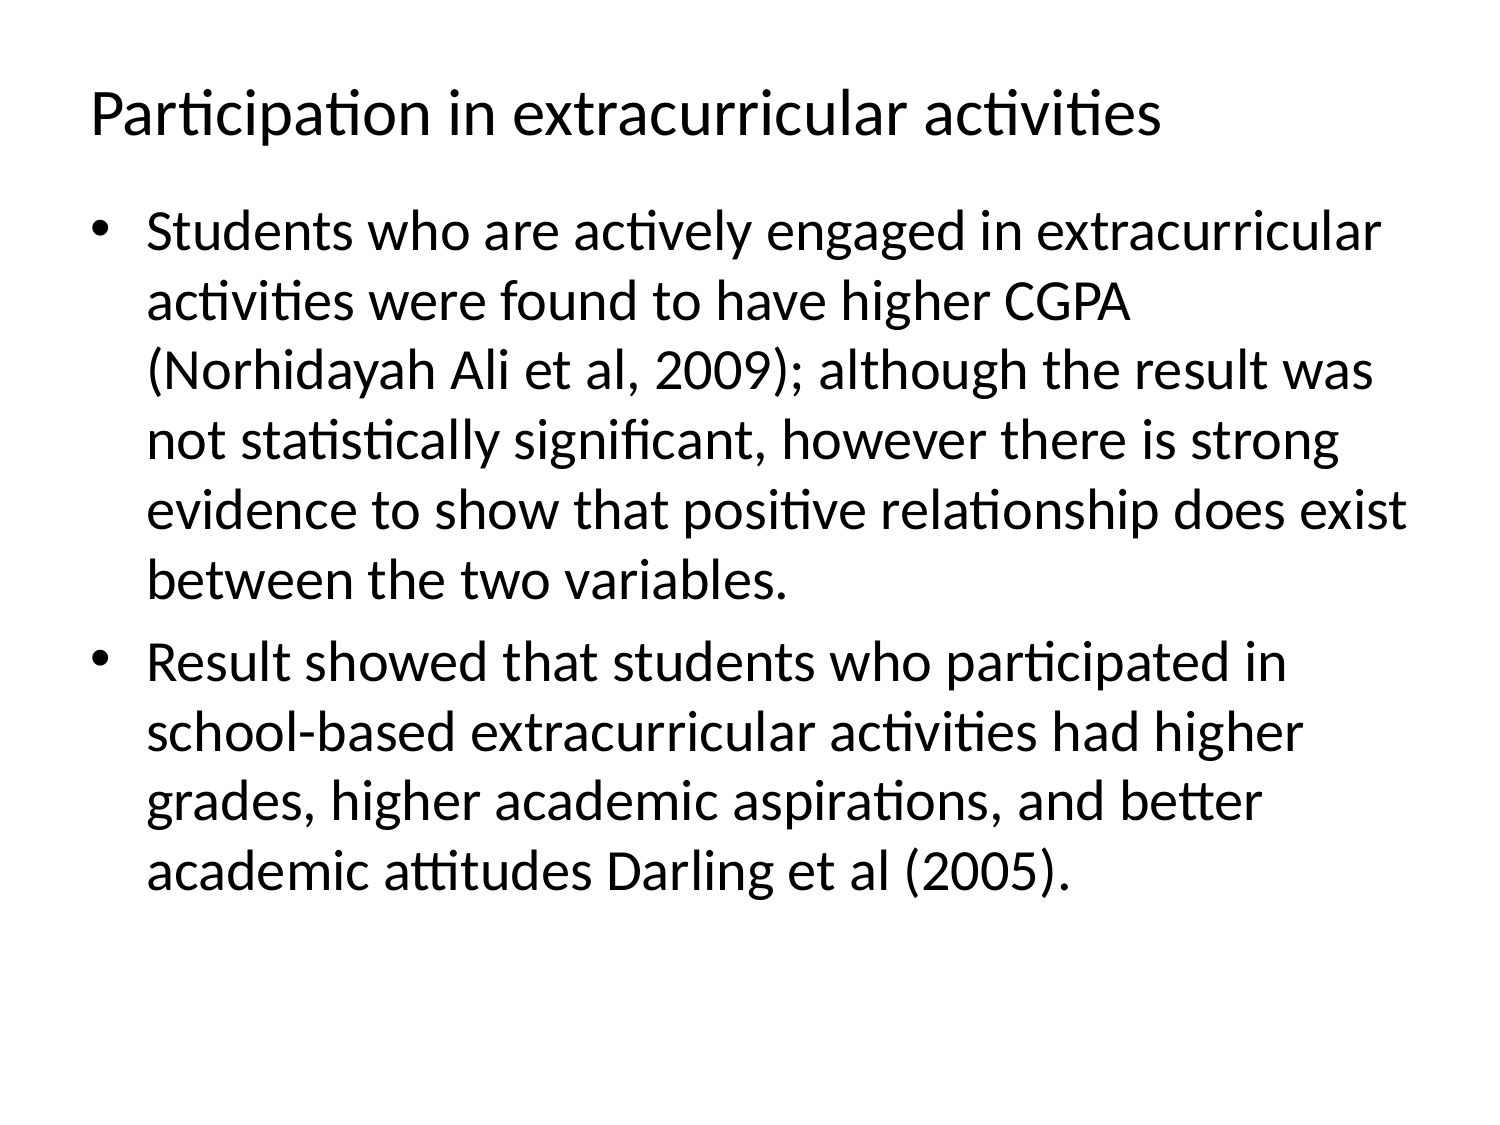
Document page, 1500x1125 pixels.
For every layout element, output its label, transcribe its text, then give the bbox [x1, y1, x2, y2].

list Students who are actively engaged in extracurricular activities were found to have higher CGPA (Norhidayah Ali et al, 2009); although the result was not statistically significant, however there is strong evidence to show that positive relationship does exist between the two variables. Result showed that students who participated in school-based extracurricular activities had higher grades, higher academic aspirations, and better academic attitudes Darling et al (2005). [75, 184, 1425, 1005]
title Participation in extracurricular activities [75, 45, 1425, 173]
